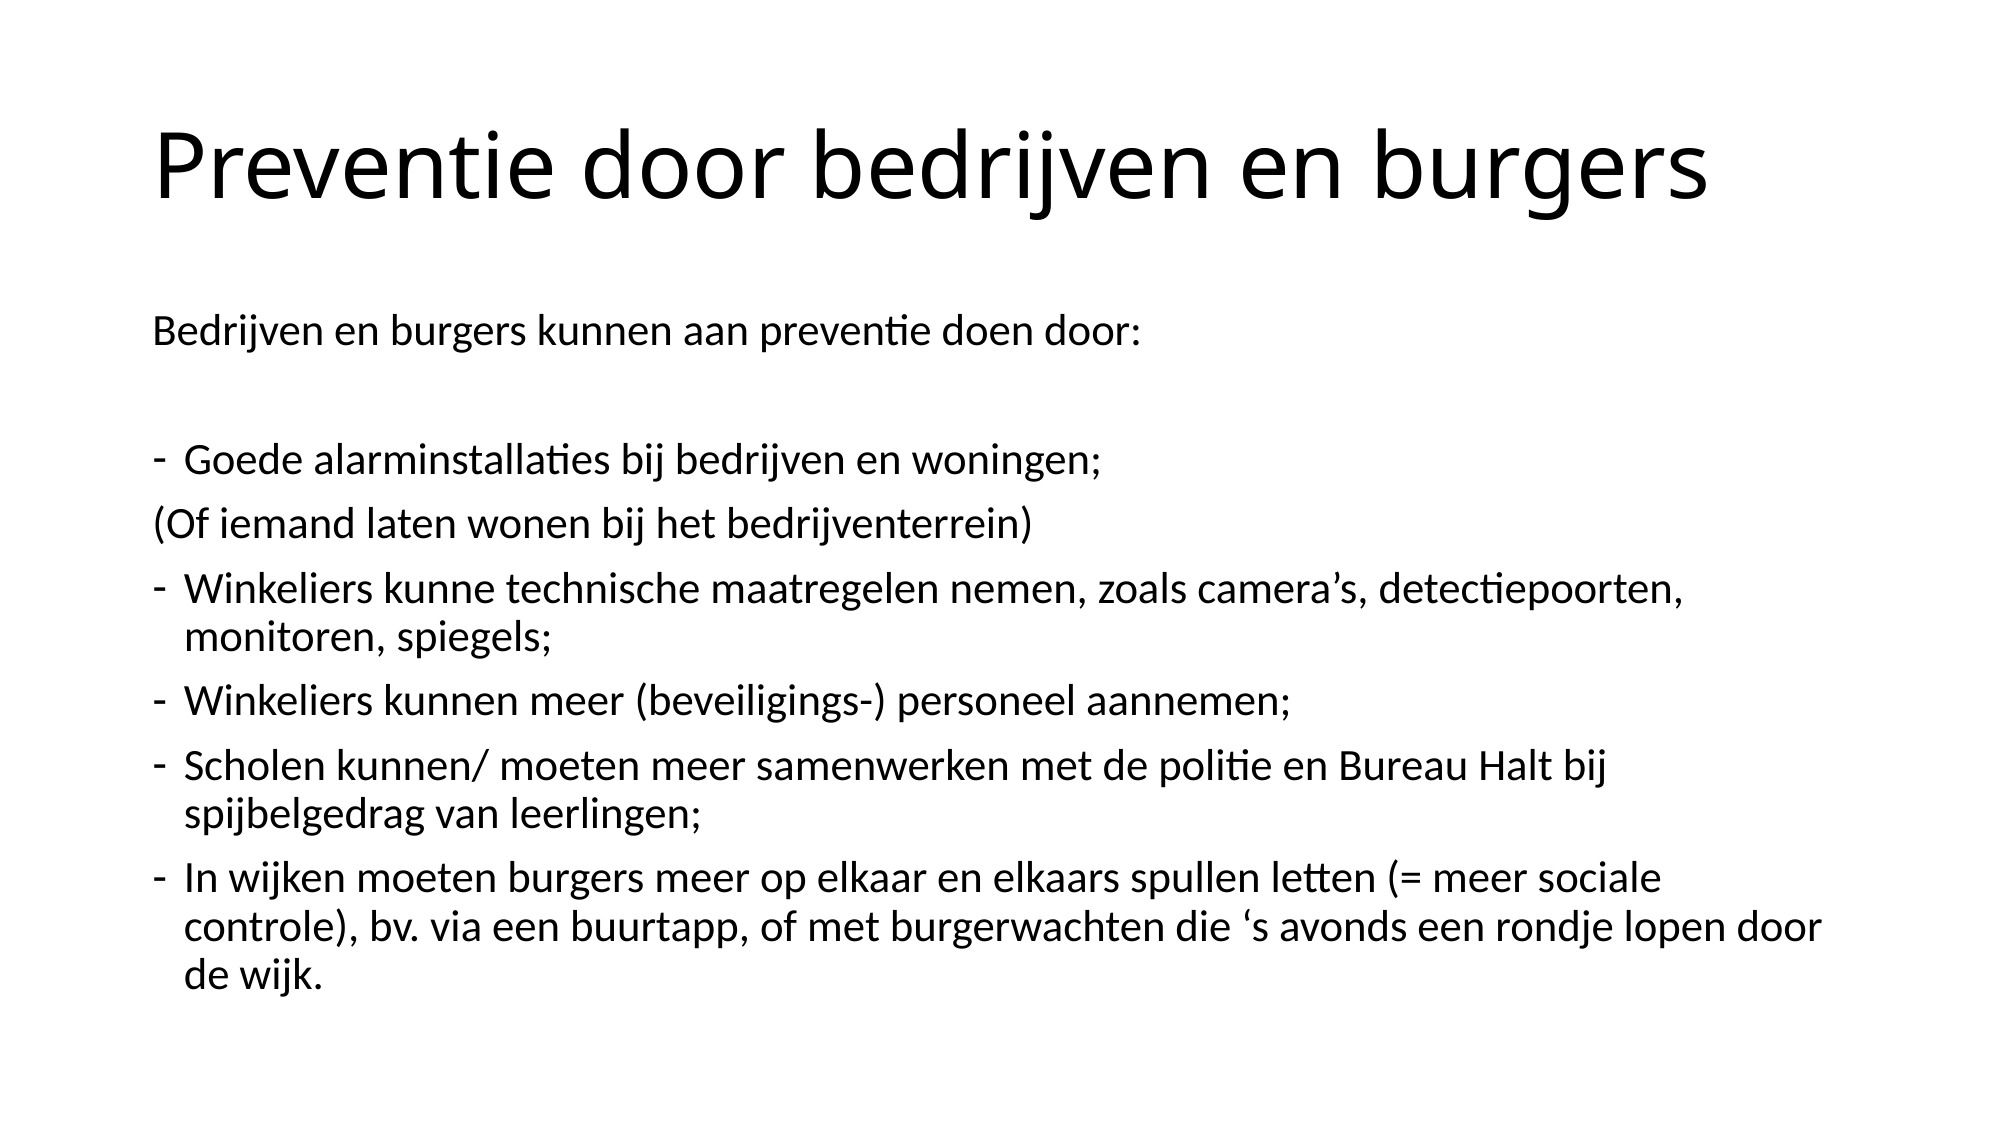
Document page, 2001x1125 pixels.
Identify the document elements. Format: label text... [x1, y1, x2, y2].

list Bedrijven en burgers kunnen aan preventie doen door: Goede alarminstallaties bij bedrijven en woningen; (Of iemand laten wonen bij het bedrijventerrein) Winkeliers kunne technische maatregelen nemen, zoals camera’s, detectiepoorten, monitoren, spiegels; Winkeliers kunnen meer (beveiligings-) personeel aannemen; Scholen kunnen/ moeten meer samenwerken met de politie en Bureau Halt bij spijbelgedrag van leerlingen; In wijken moeten burgers meer op elkaar en elkaars spullen letten (= meer sociale controle), bv. via een buurtapp, of met burgerwachten die ‘s avonds een rondje lopen door de wijk. [137, 299, 1863, 1014]
title Preventie door bedrijven en burgers [137, 59, 1863, 278]
